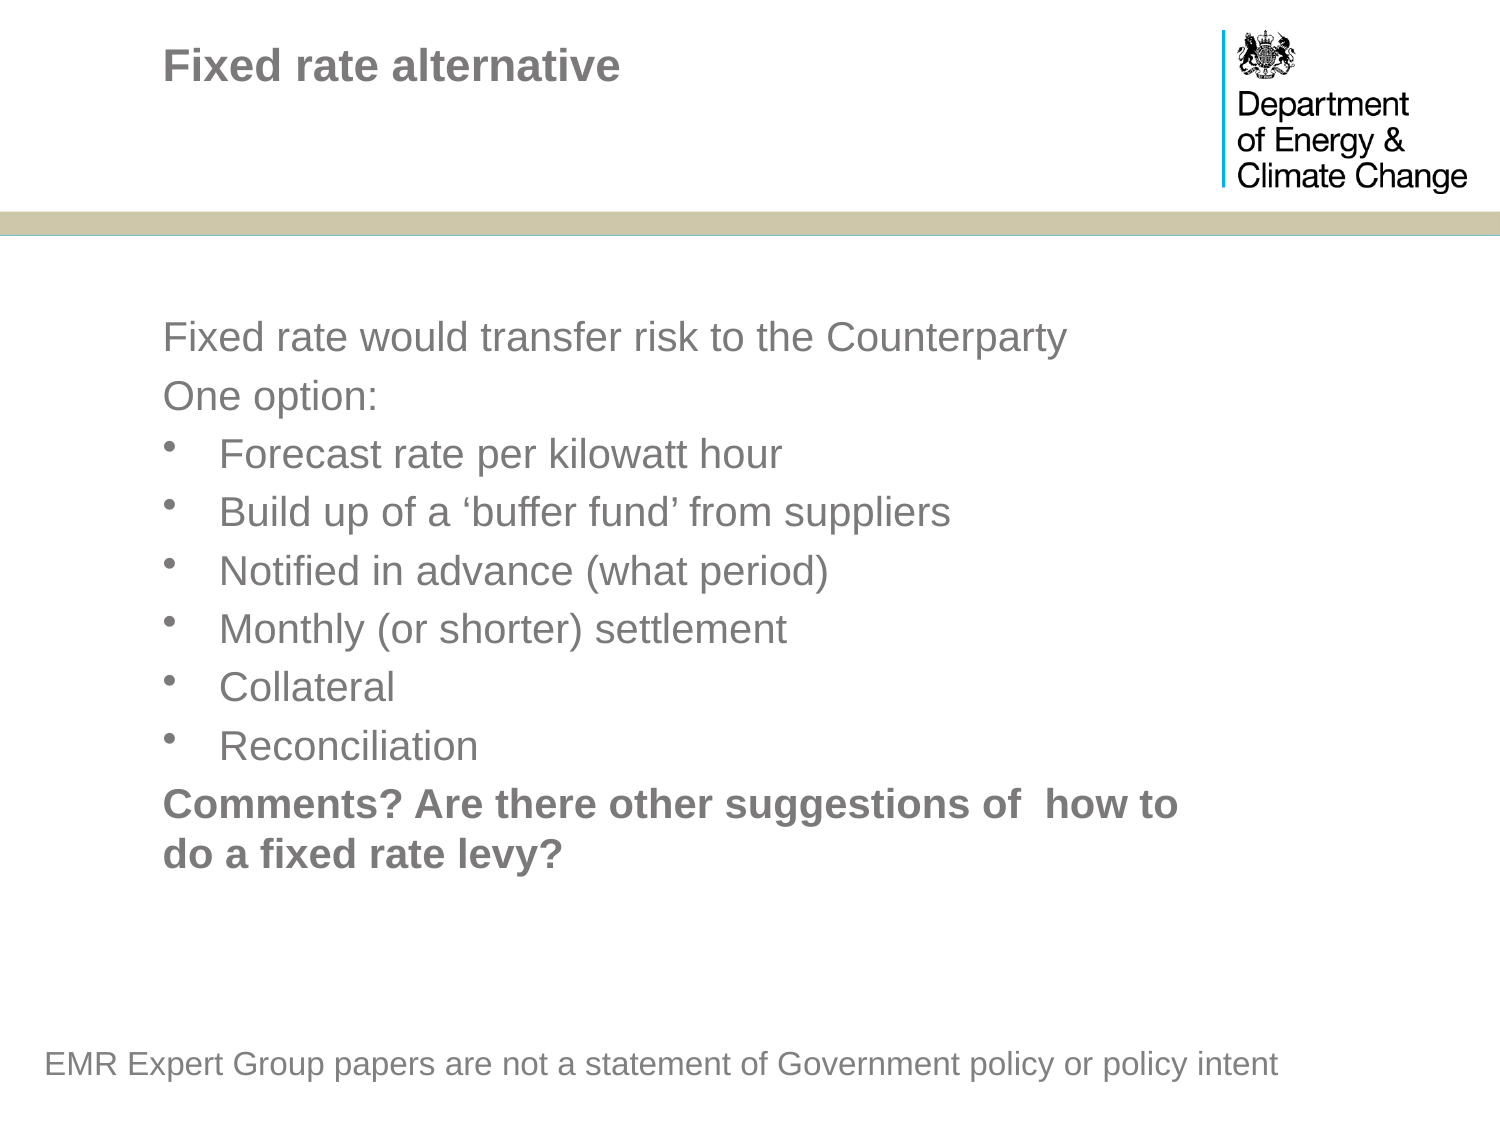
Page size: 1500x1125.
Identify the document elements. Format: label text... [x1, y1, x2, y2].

picture [1222, 30, 1467, 194]
picture [0, 208, 1500, 236]
text_box EMR Expert Group papers are not a statement of Government policy or policy intent [29, 1034, 1500, 1090]
list Fixed rate would transfer risk to the Counterparty One option: Forecast rate per kilowatt hour Build up of a ‘buffer fund’ from suppliers Notified in advance (what period) Monthly (or shorter) settlement Collateral Reconciliation Comments? Are there other suggestions of how to do a fixed rate levy? [147, 302, 1234, 965]
title Fixed rate alternative [147, 27, 1034, 112]
